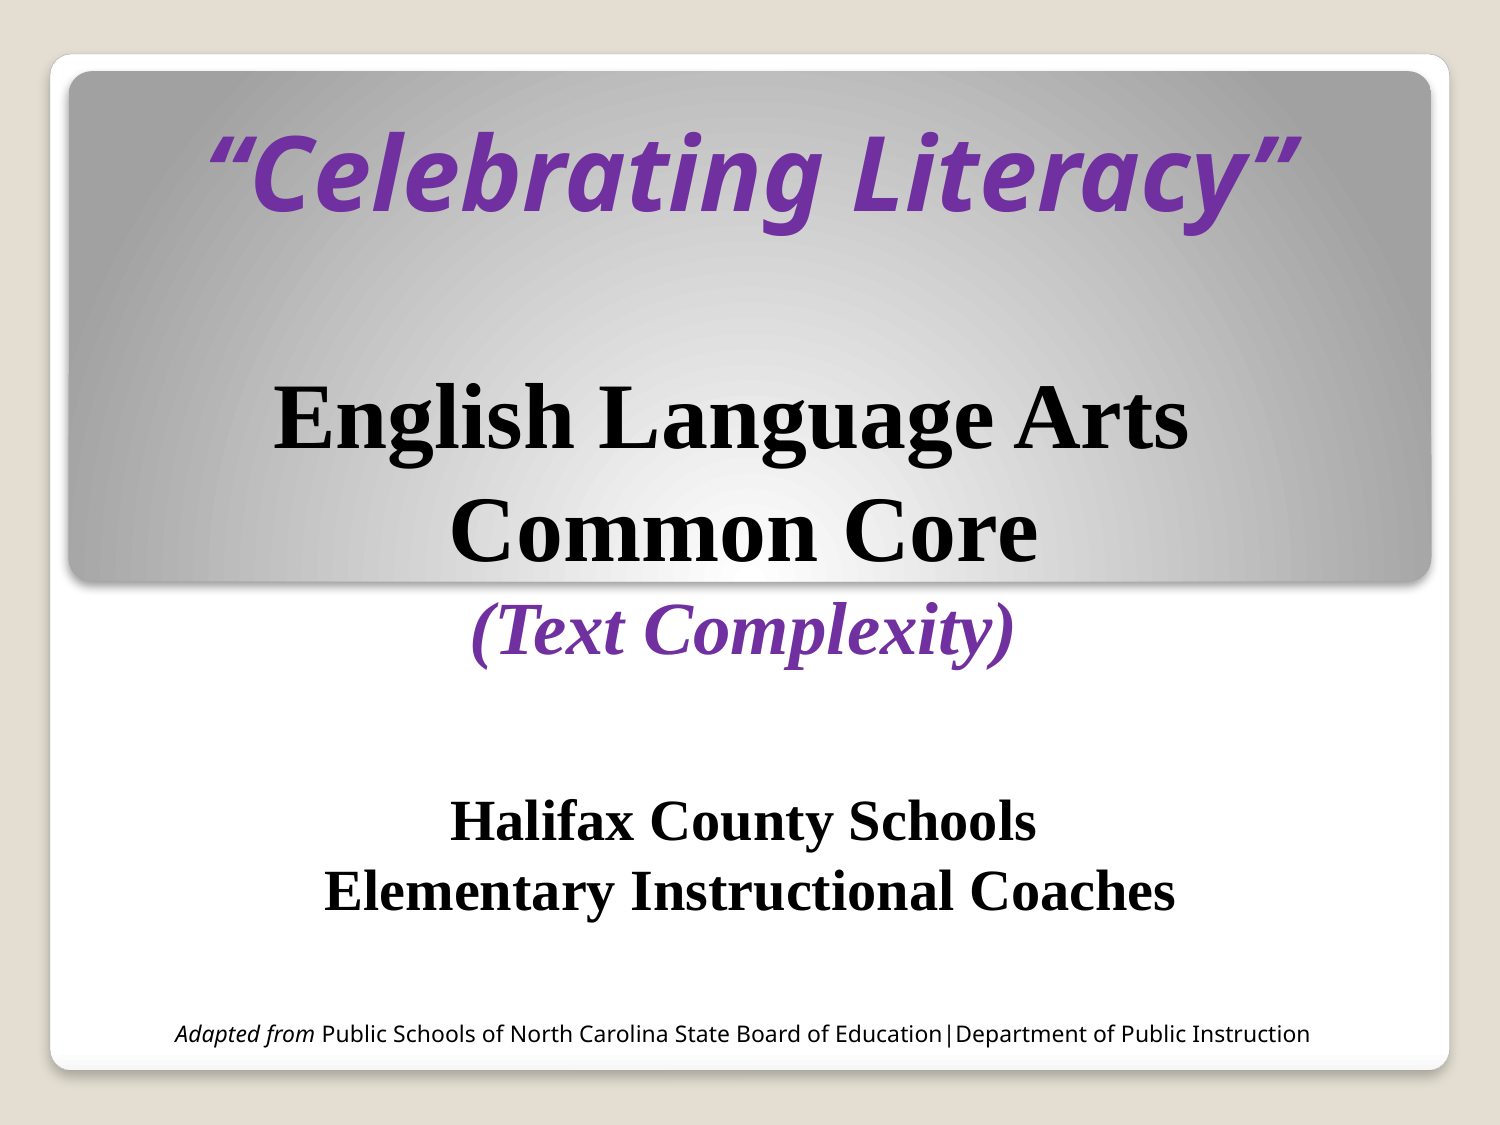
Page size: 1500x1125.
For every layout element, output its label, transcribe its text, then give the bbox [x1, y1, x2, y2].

text_box “Celebrating Literacy” [149, 99, 1350, 240]
text_box Adapted from Public Schools of North Carolina State Board of Education|Department of Public Instruction [74, 1012, 1413, 1055]
title English Language Arts Common Core (Text Complexity) Halifax County Schools Elementary Instructional Coaches [75, 237, 1413, 1000]
